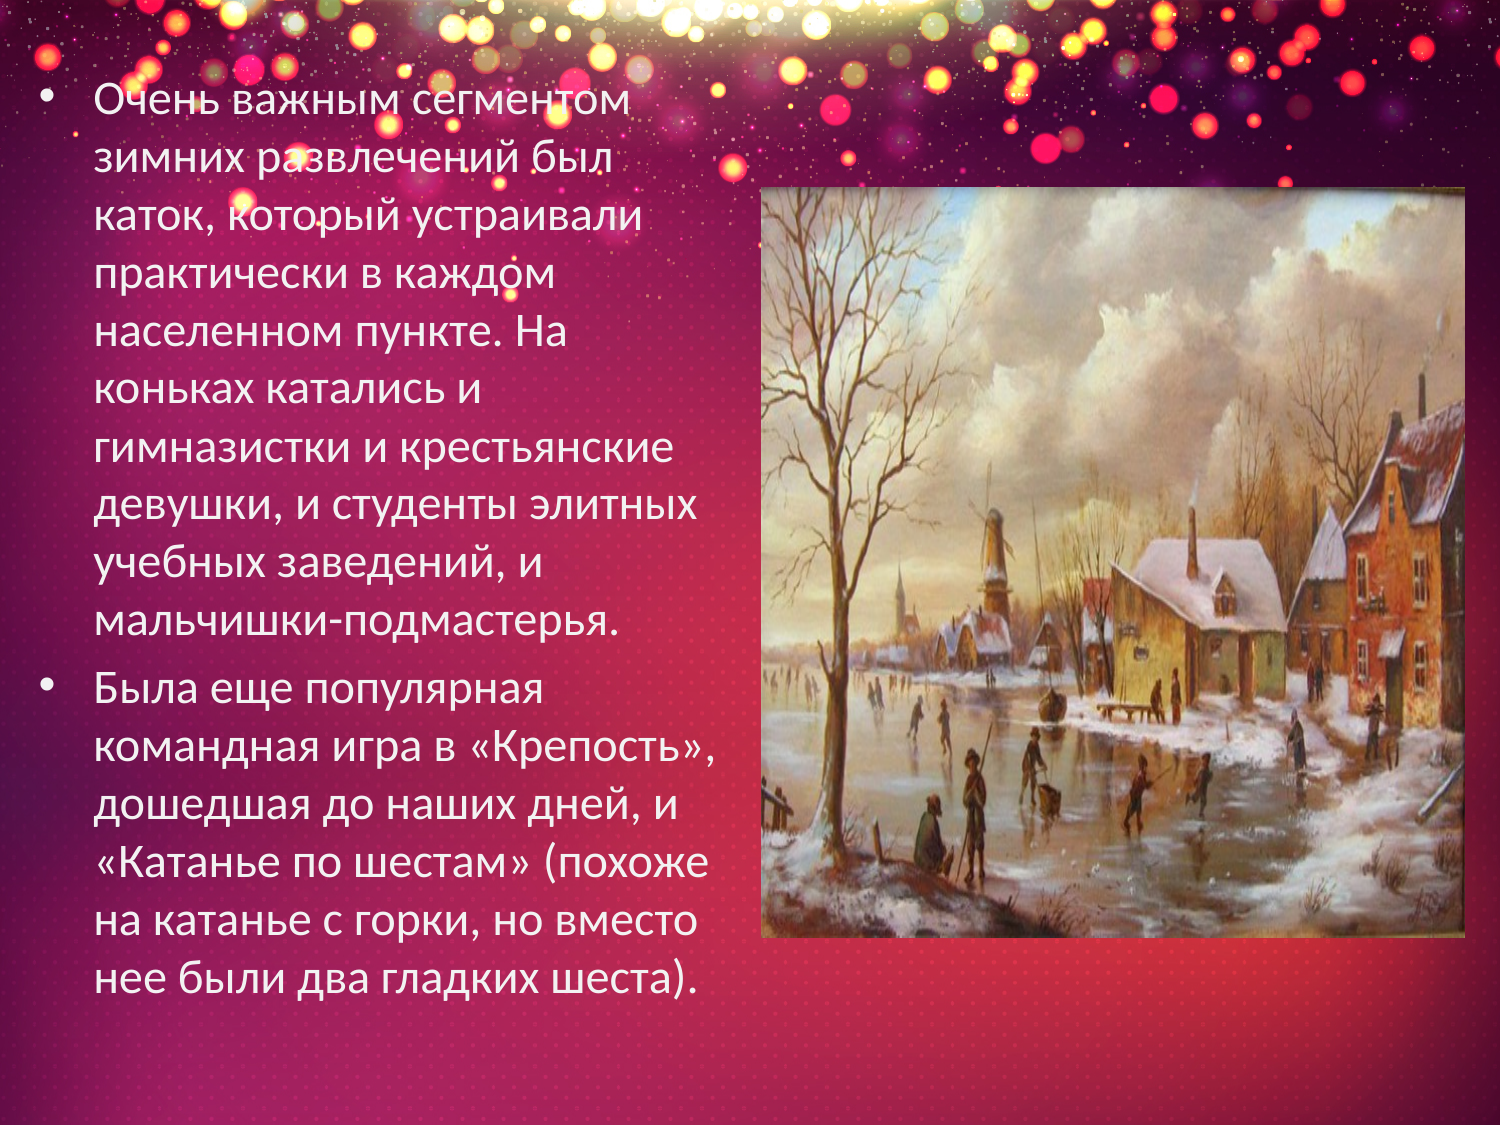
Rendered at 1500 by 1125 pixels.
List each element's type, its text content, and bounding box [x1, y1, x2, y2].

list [761, 187, 1465, 938]
list Очень важным сегментом зимних развлечений был каток, который устраивали практически в каждом населенном пункте. На коньках катались и гимназистки и крестьянские девушки, и студенты элитных учебных заведений, и мальчишки-подмастерья. Была еще популярная командная игра в «Крепость», дошедшая до наших дней, и «Катанье по шестам» (похоже на катанье с горки, но вместо нее были два гладких шеста). [23, 58, 738, 1102]
picture [0, 0, 1500, 1125]
